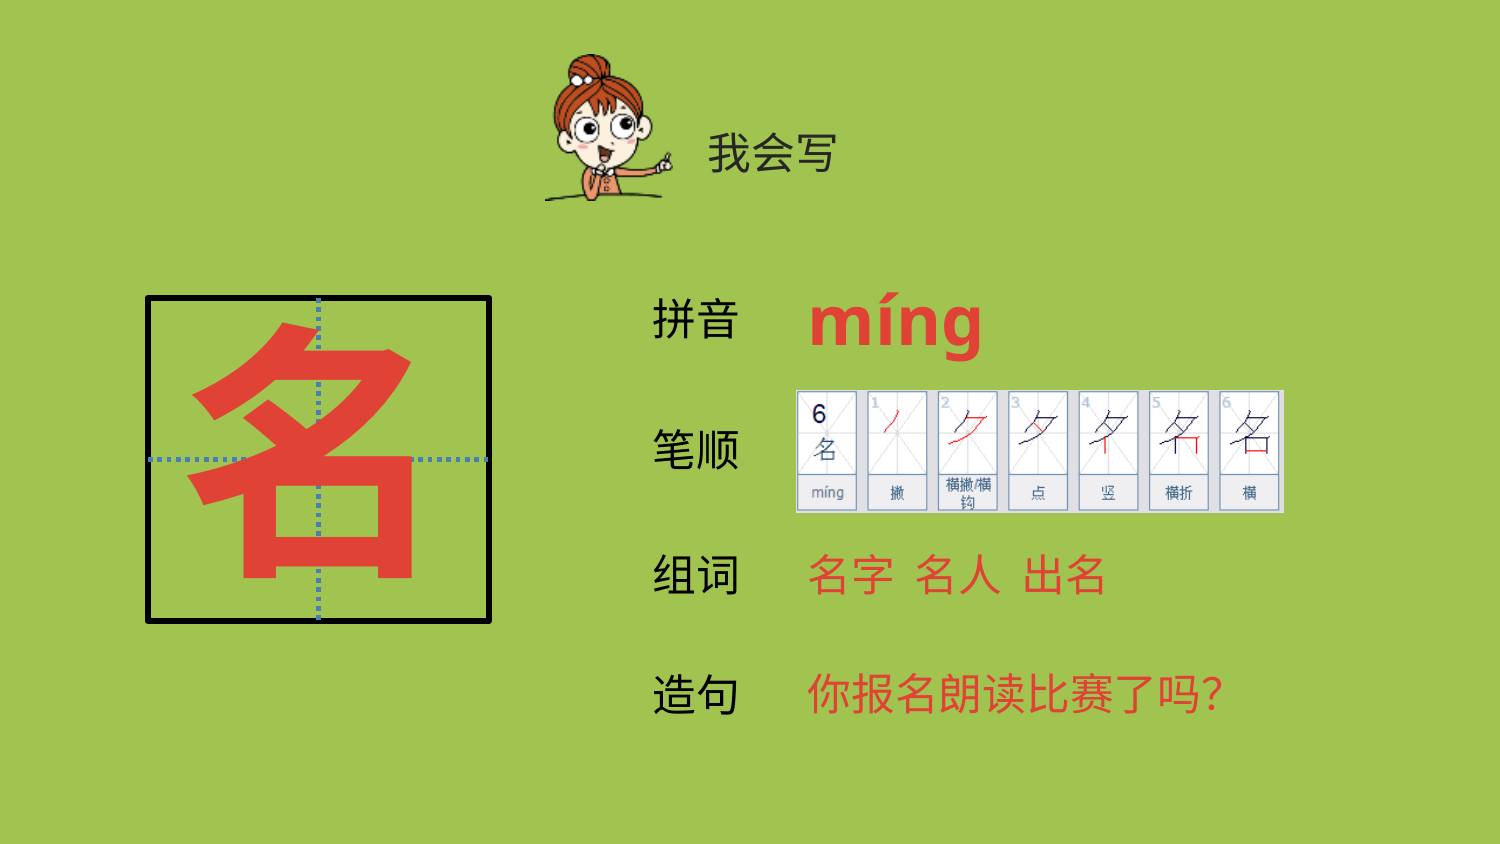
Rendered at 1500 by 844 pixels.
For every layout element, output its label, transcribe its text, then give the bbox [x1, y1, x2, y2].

text_box 组词 [641, 541, 838, 606]
text_box 笔顺 [641, 416, 791, 481]
picture [796, 390, 1285, 513]
text_box 名 [167, 277, 579, 614]
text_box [545, 54, 955, 201]
text_box 造句 [641, 662, 934, 726]
text_box míng [796, 271, 999, 366]
text_box 名字 名人 出名 [796, 542, 1407, 606]
text_box 拼音 [641, 286, 798, 351]
text_box 你报名朗读比赛了吗？ [796, 660, 1372, 725]
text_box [147, 297, 490, 622]
